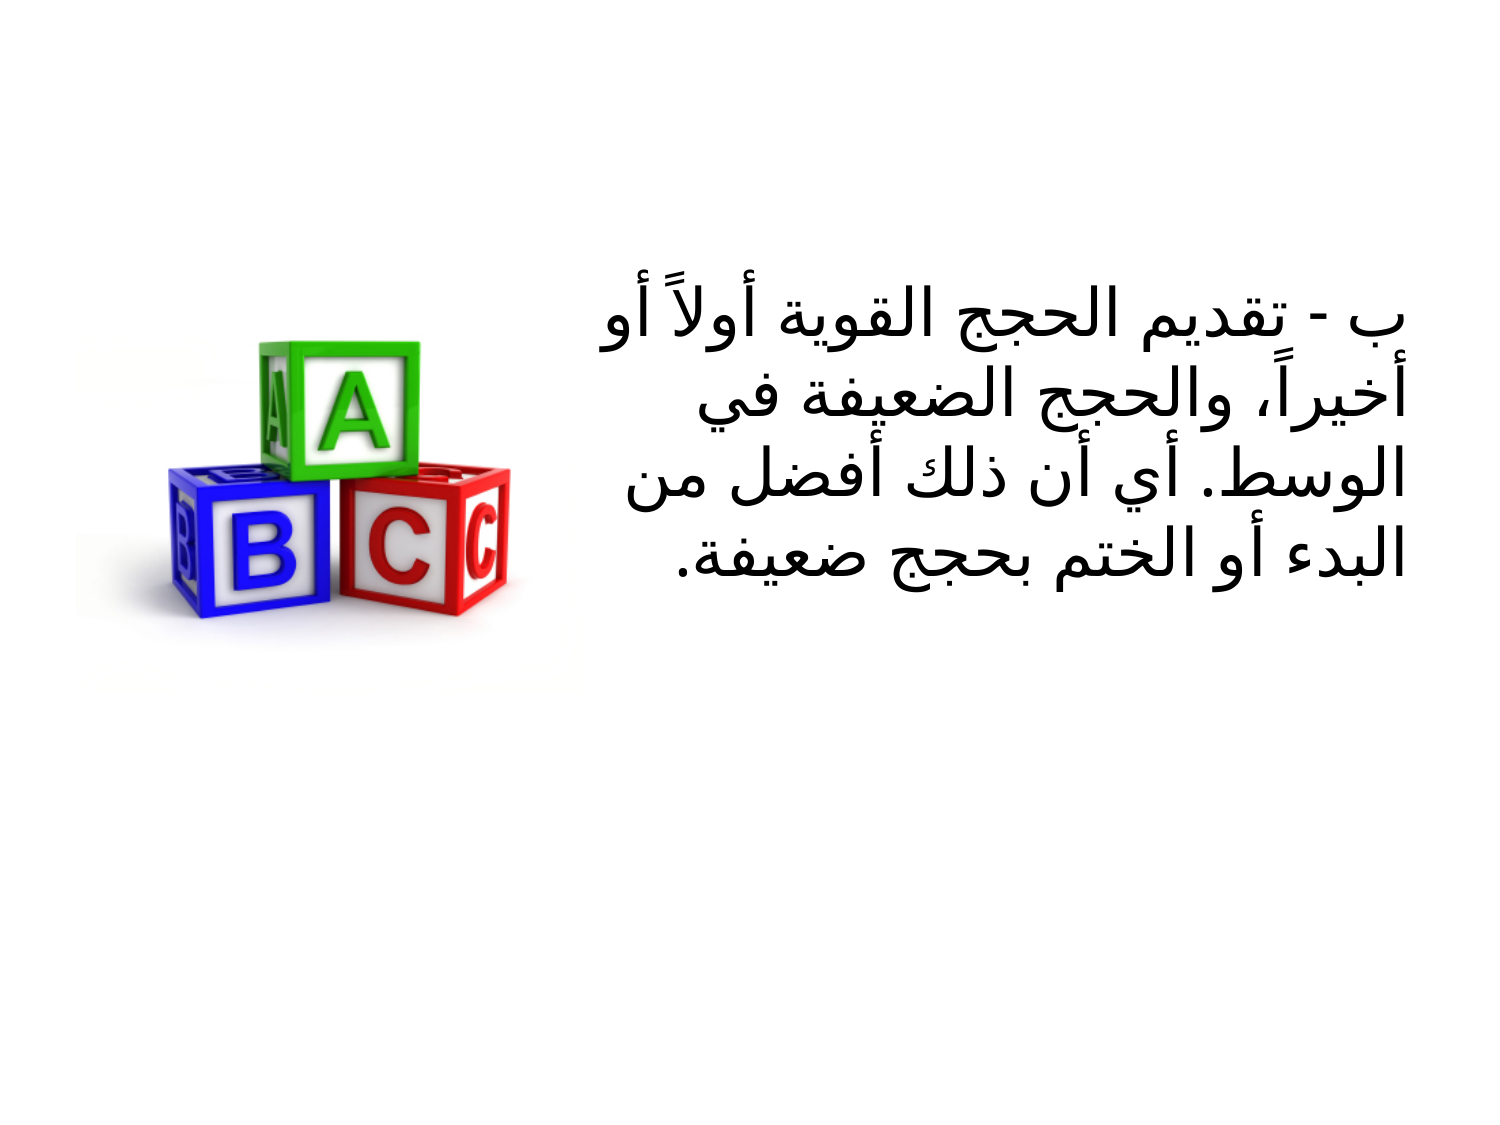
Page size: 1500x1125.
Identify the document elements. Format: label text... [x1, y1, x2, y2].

list ب - تقديم الحجج القوية أولاً أو أخيراً، والحجج الضعيفة في الوسط. أي أن ذلك أفضل من البدء أو الختم بحجج ضعيفة. [549, 262, 1425, 1005]
picture [76, 255, 584, 693]
